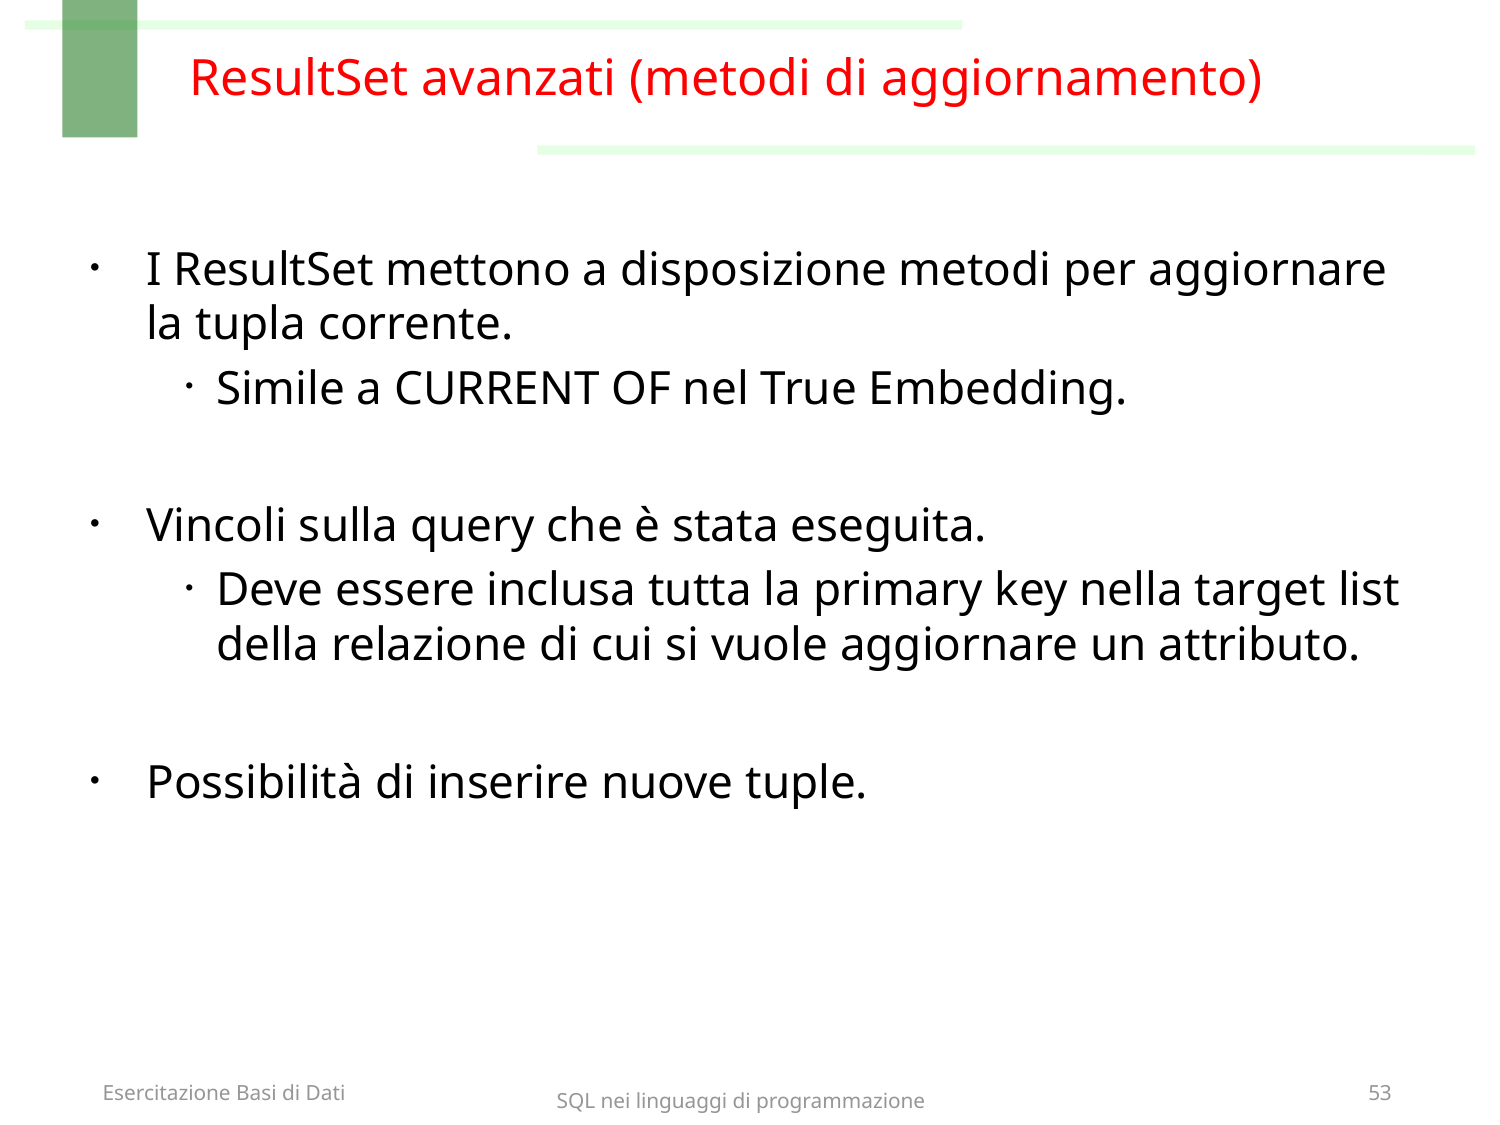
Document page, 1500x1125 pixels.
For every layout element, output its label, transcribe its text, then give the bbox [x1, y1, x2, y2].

title ResultSet avanzati (metodi di aggiornamento) [174, 24, 1425, 125]
footer SQL nei linguaggi di programmazione [425, 1082, 1057, 1120]
list I ResultSet mettono a disposizione metodi per aggiornare la tupla corrente. Simile a CURRENT OF nel True Embedding. Vincoli sulla query che è stata eseguita. Deve essere inclusa tutta la primary key nella target list della relazione di cui si vuole aggiornare un attributo. Possibilità di inserire nuove tuple. [75, 231, 1425, 916]
